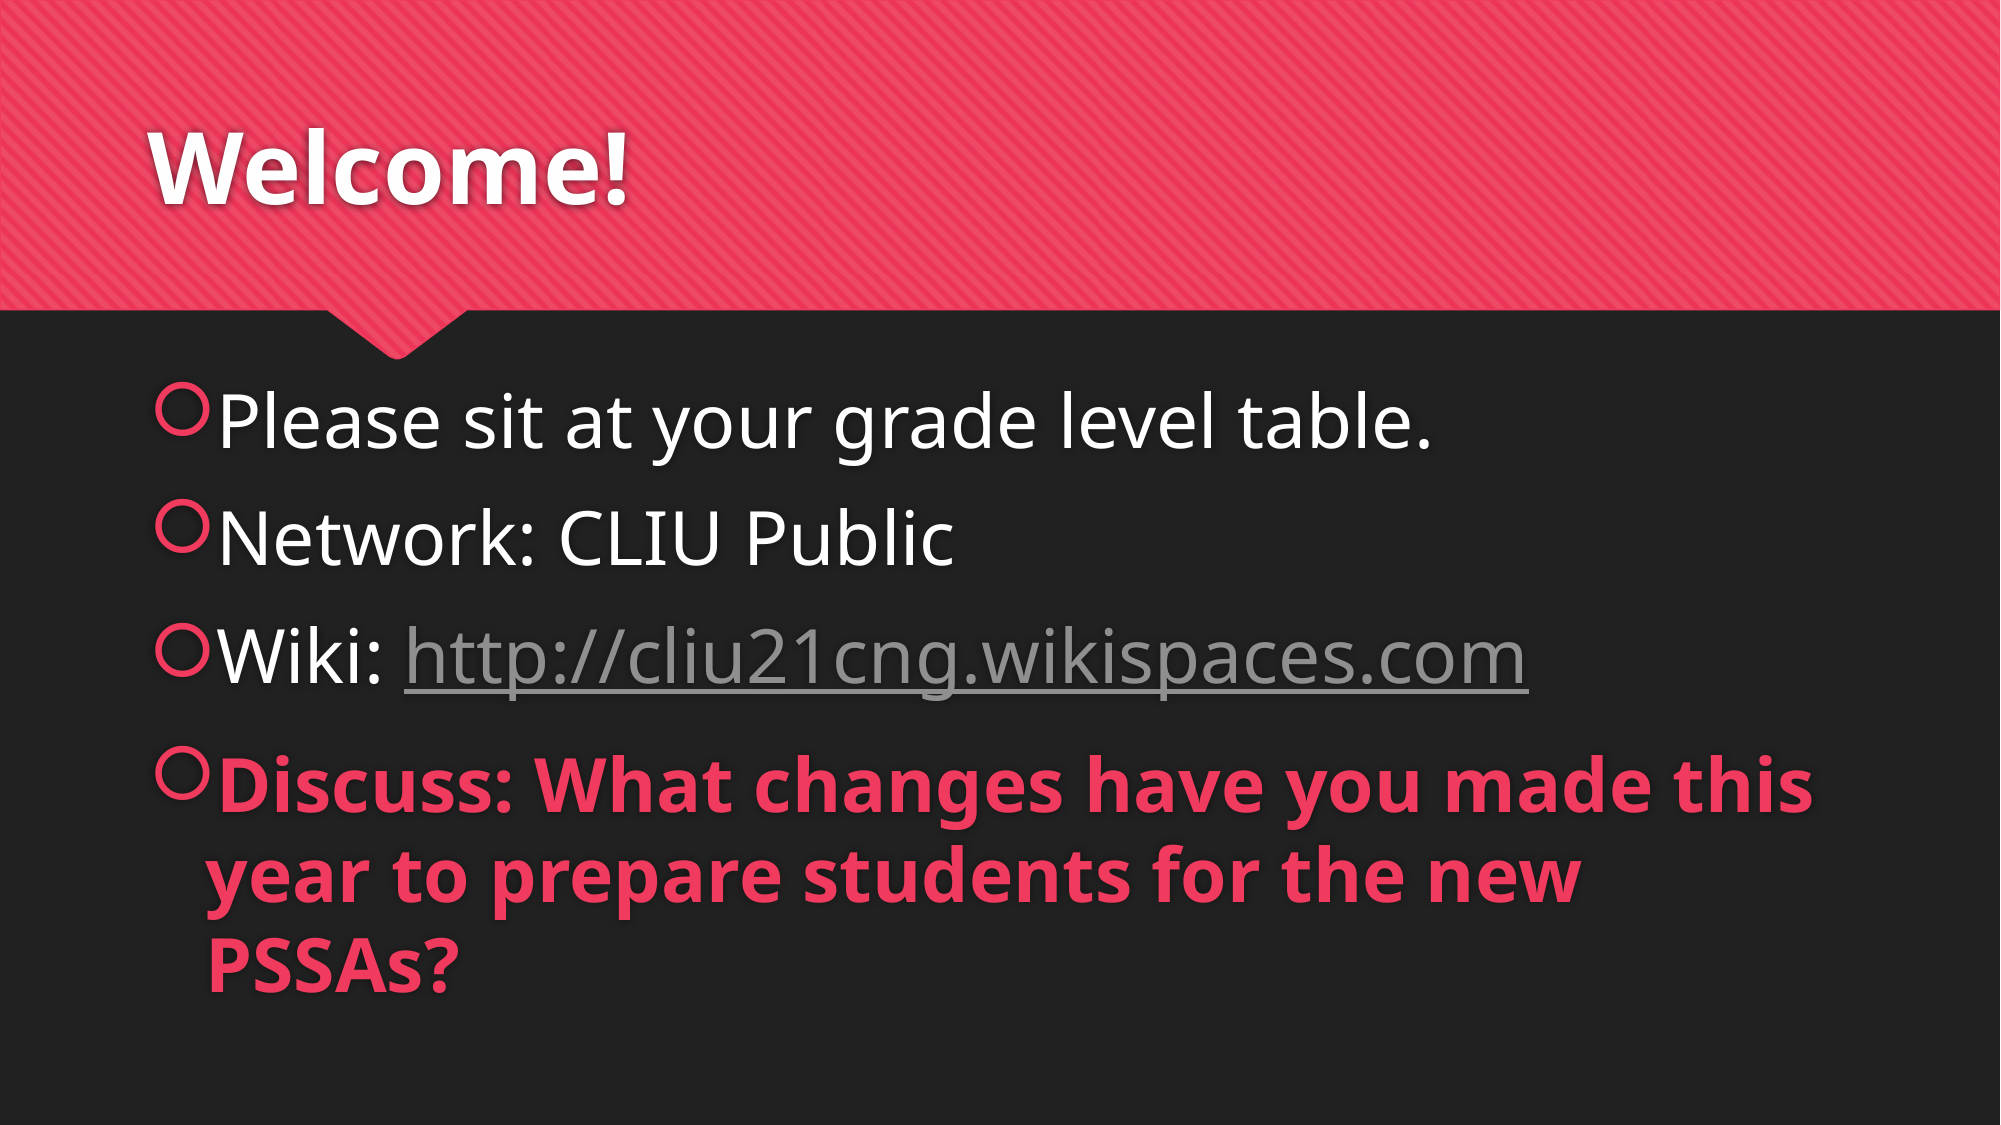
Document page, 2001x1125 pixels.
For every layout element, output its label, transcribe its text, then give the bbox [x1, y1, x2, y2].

title Welcome! [132, 73, 1868, 233]
list Please sit at your grade level table. Network: CLIU Public Wiki: http://cliu21cng.wikispaces.com Discuss: What changes have you made this year to prepare students for the new PSSAs? [134, 324, 1866, 1057]
